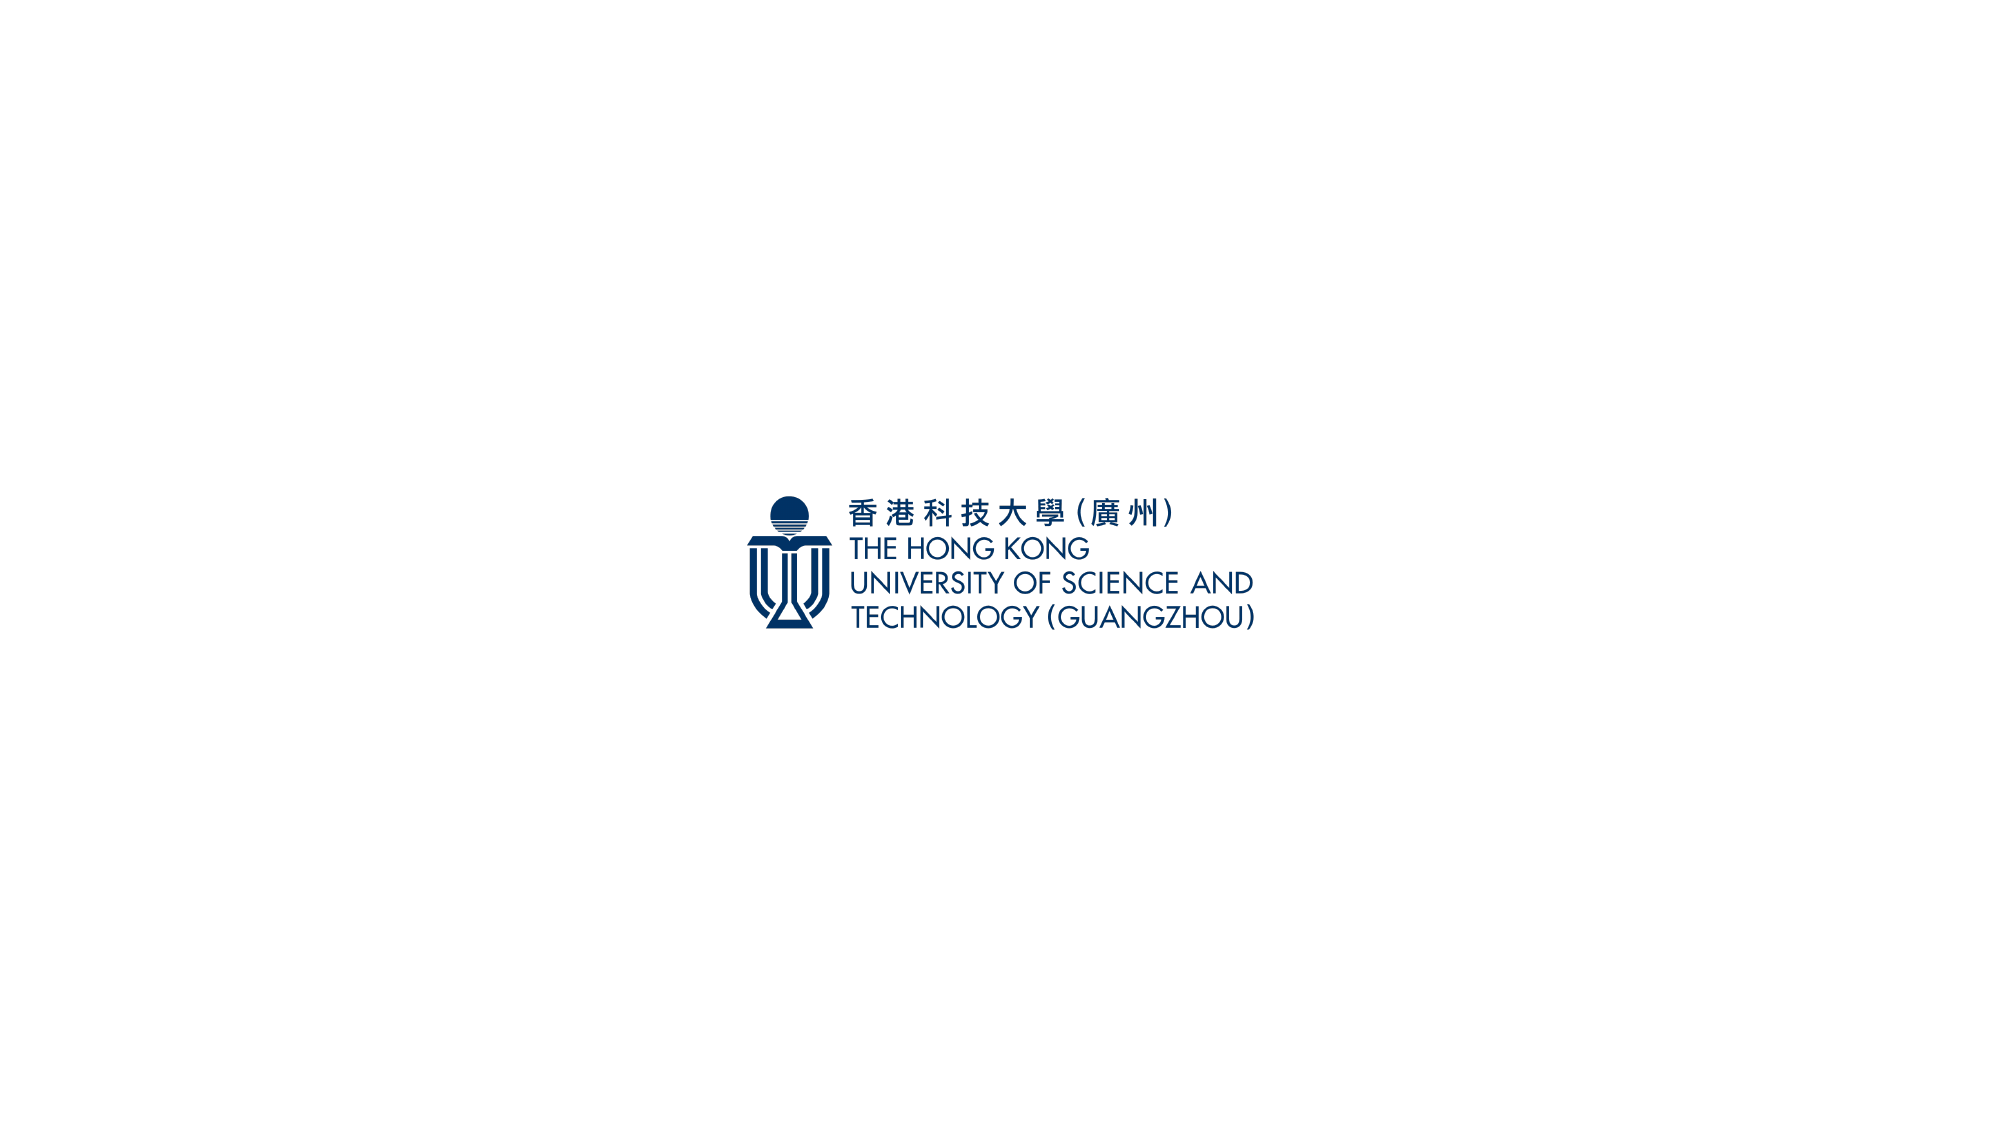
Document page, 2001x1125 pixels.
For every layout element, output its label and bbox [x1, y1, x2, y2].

picture [746, 495, 1254, 630]
